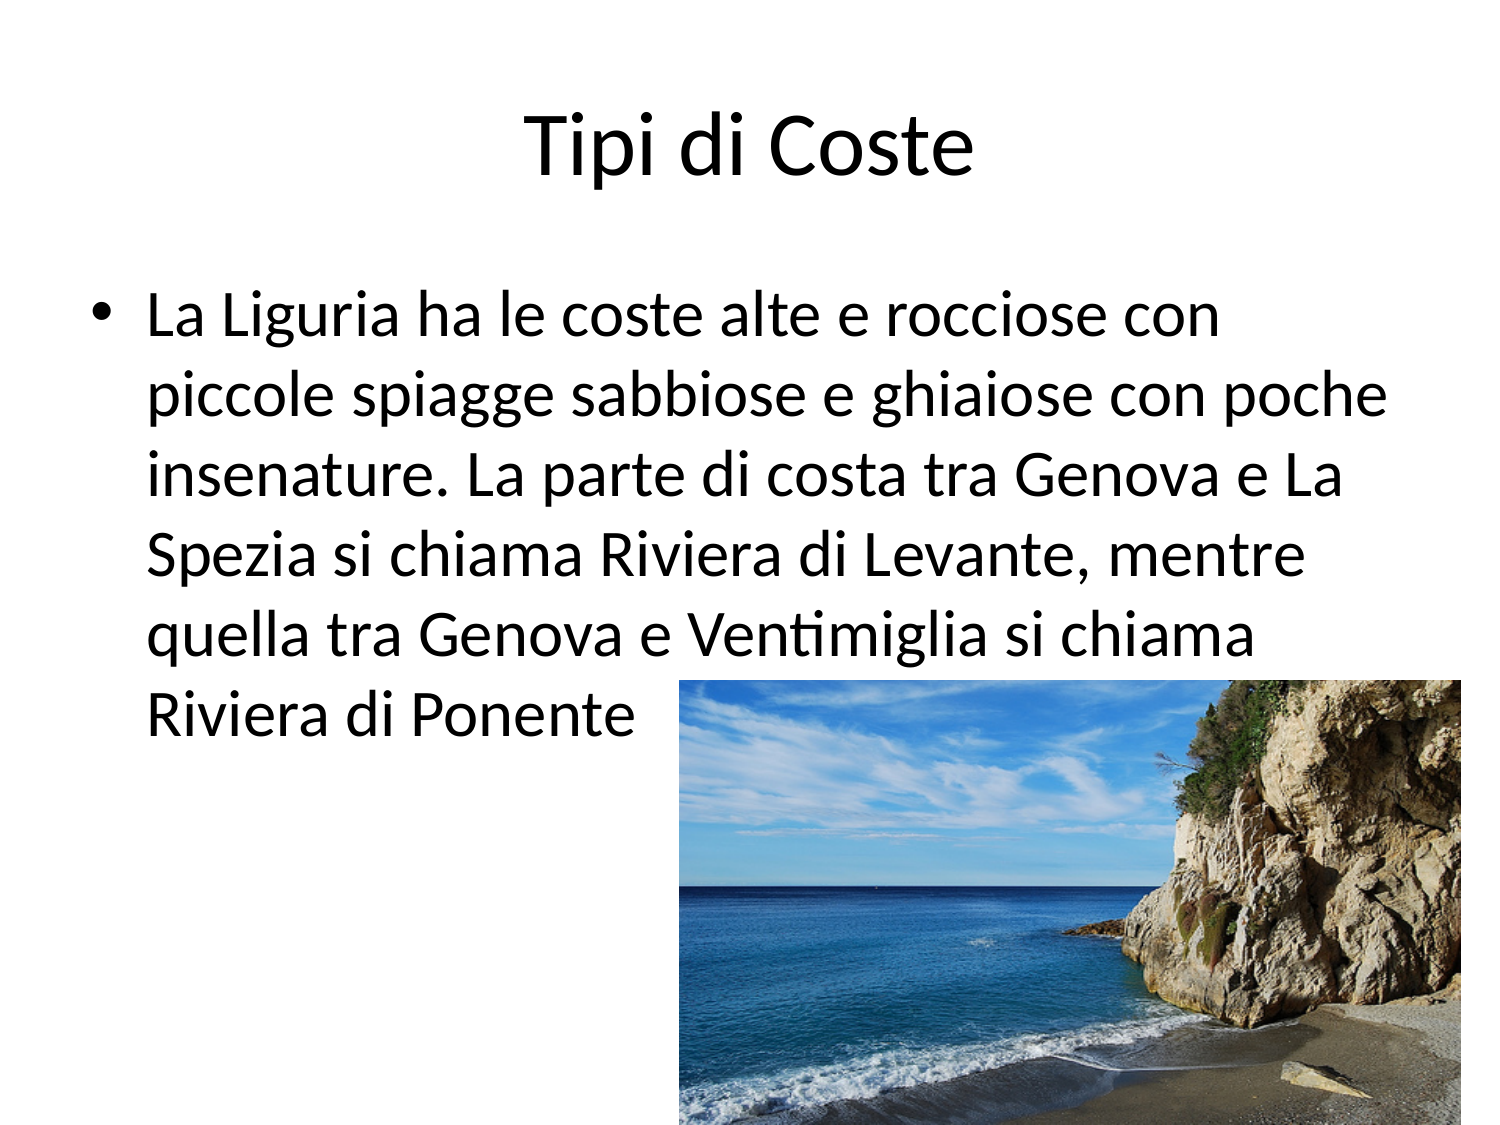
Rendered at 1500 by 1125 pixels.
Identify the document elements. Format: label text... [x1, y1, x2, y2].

title Tipi di Coste [75, 45, 1425, 233]
list La Liguria ha le coste alte e rocciose con piccole spiagge sabbiose e ghiaiose con poche insenature. La parte di costa tra Genova e La Spezia si chiama Riviera di Levante, mentre quella tra Genova e Ventimiglia si chiama Riviera di Ponente [75, 262, 1425, 1005]
picture [678, 680, 1461, 1125]
